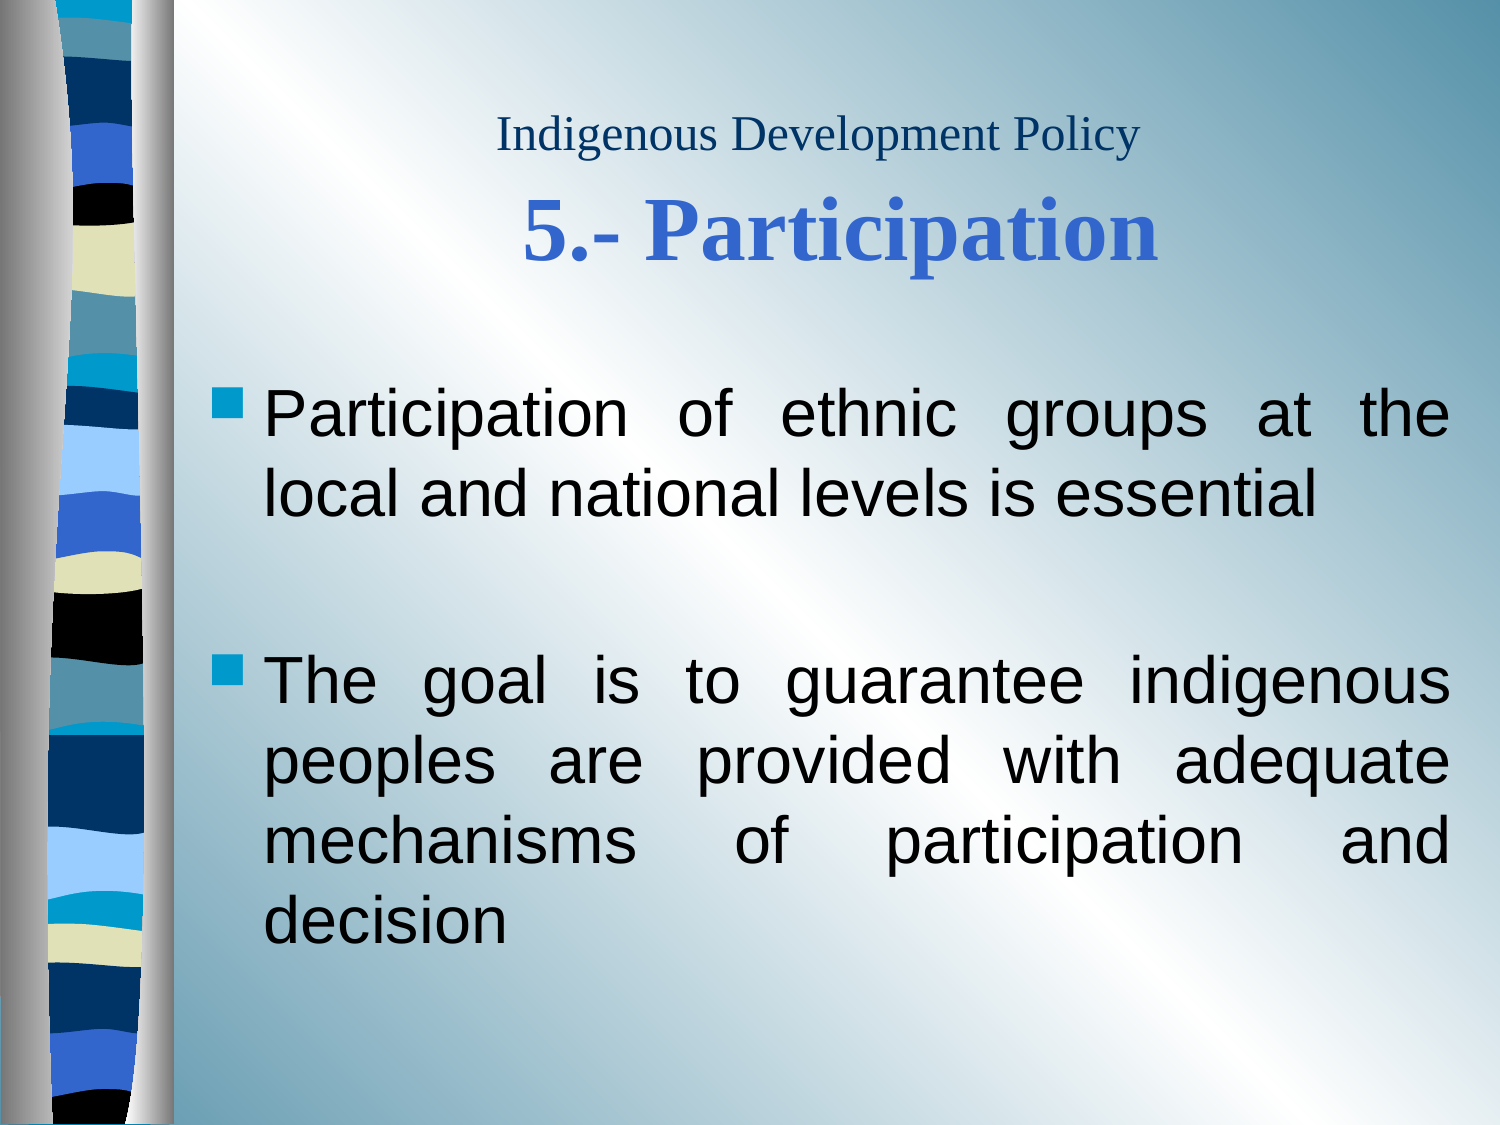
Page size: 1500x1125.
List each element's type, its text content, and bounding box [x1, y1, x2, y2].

title Indigenous Development Policy 5.- Participation [192, 74, 1468, 263]
list Participation of ethnic groups at the local and national levels is essential The goal is to guarantee indigenous peoples are provided with adequate mechanisms of participation and decision [192, 362, 1468, 1001]
